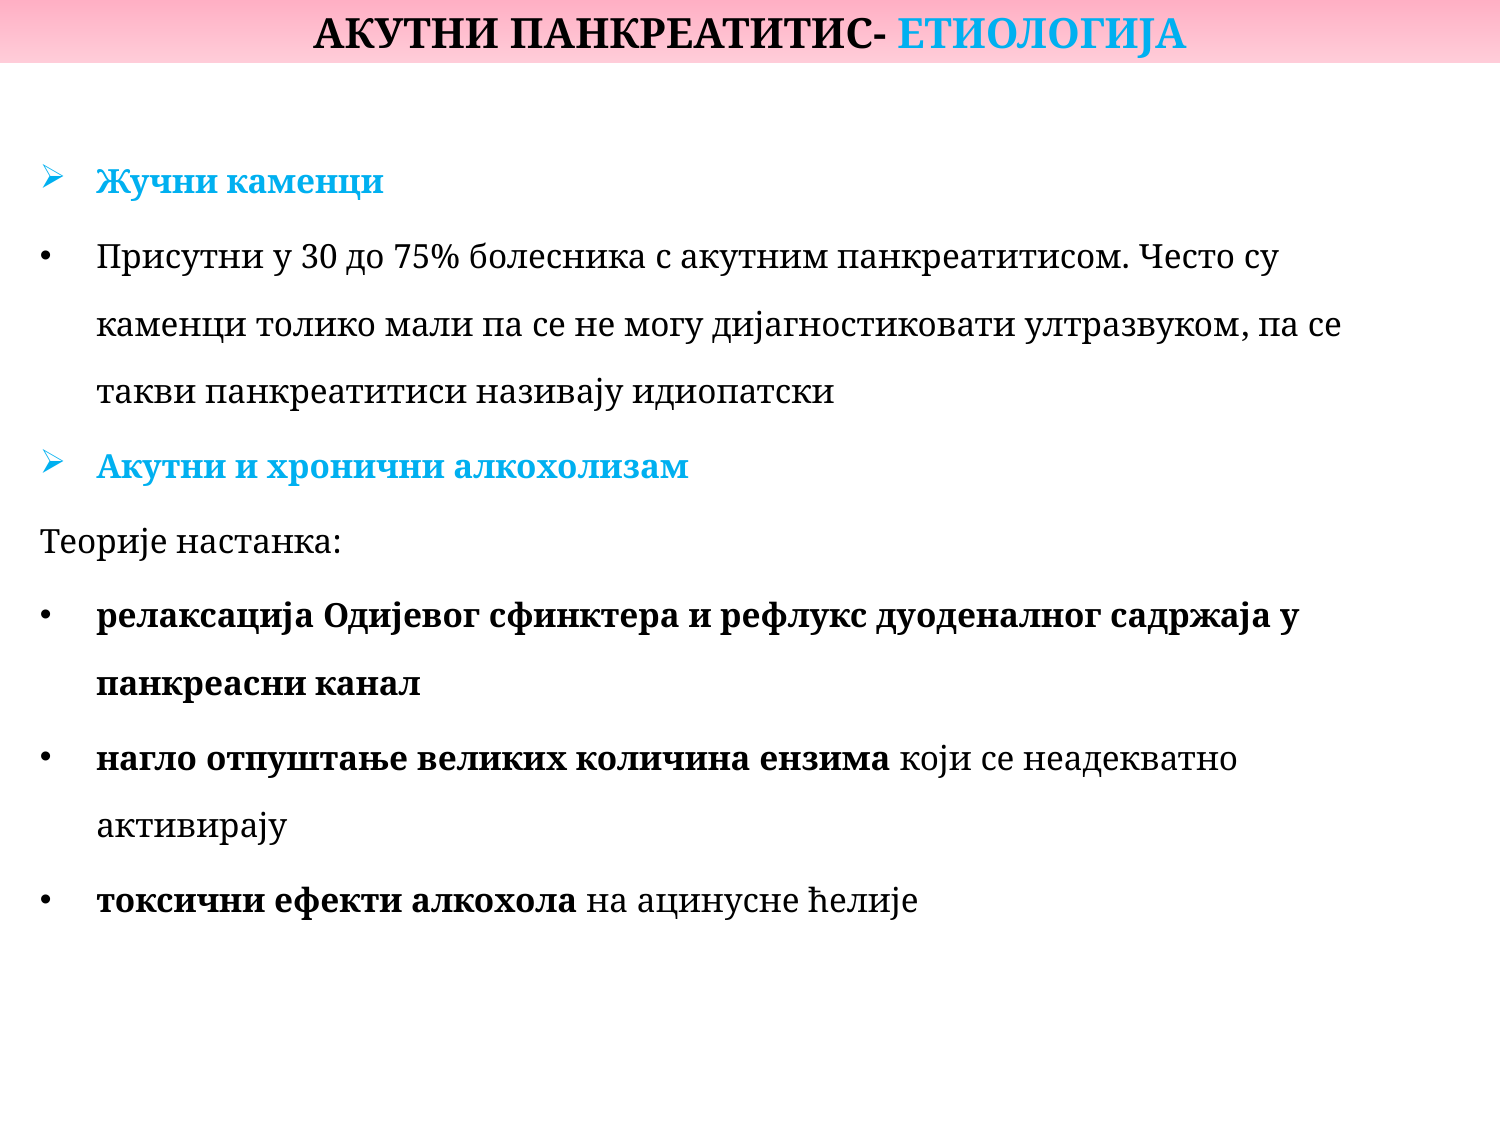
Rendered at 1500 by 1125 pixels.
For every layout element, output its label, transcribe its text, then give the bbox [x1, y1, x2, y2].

list Жучни каменци Присутни у 30 до 75% болесника с акутним панкреатитисом. Често су каменци толико мали па се не могу дијагностиковати ултразвуком, па се такви панкреатитиси називају идиопатски Акутни и хронични алкохолизам Теорије настанка: релаксација Одијевог сфинктера и рефлукс дуоденалног садржаја у панкреасни канал нагло отпуштање великих количина ензима који се неадекватно активирају токсични ефекти алкохола на ацинусне ћелије [24, 125, 1436, 1040]
text_box АКУТНИ ПАНКРЕАТИТИС- ЕТИОЛОГИЈА [0, 0, 1500, 63]
